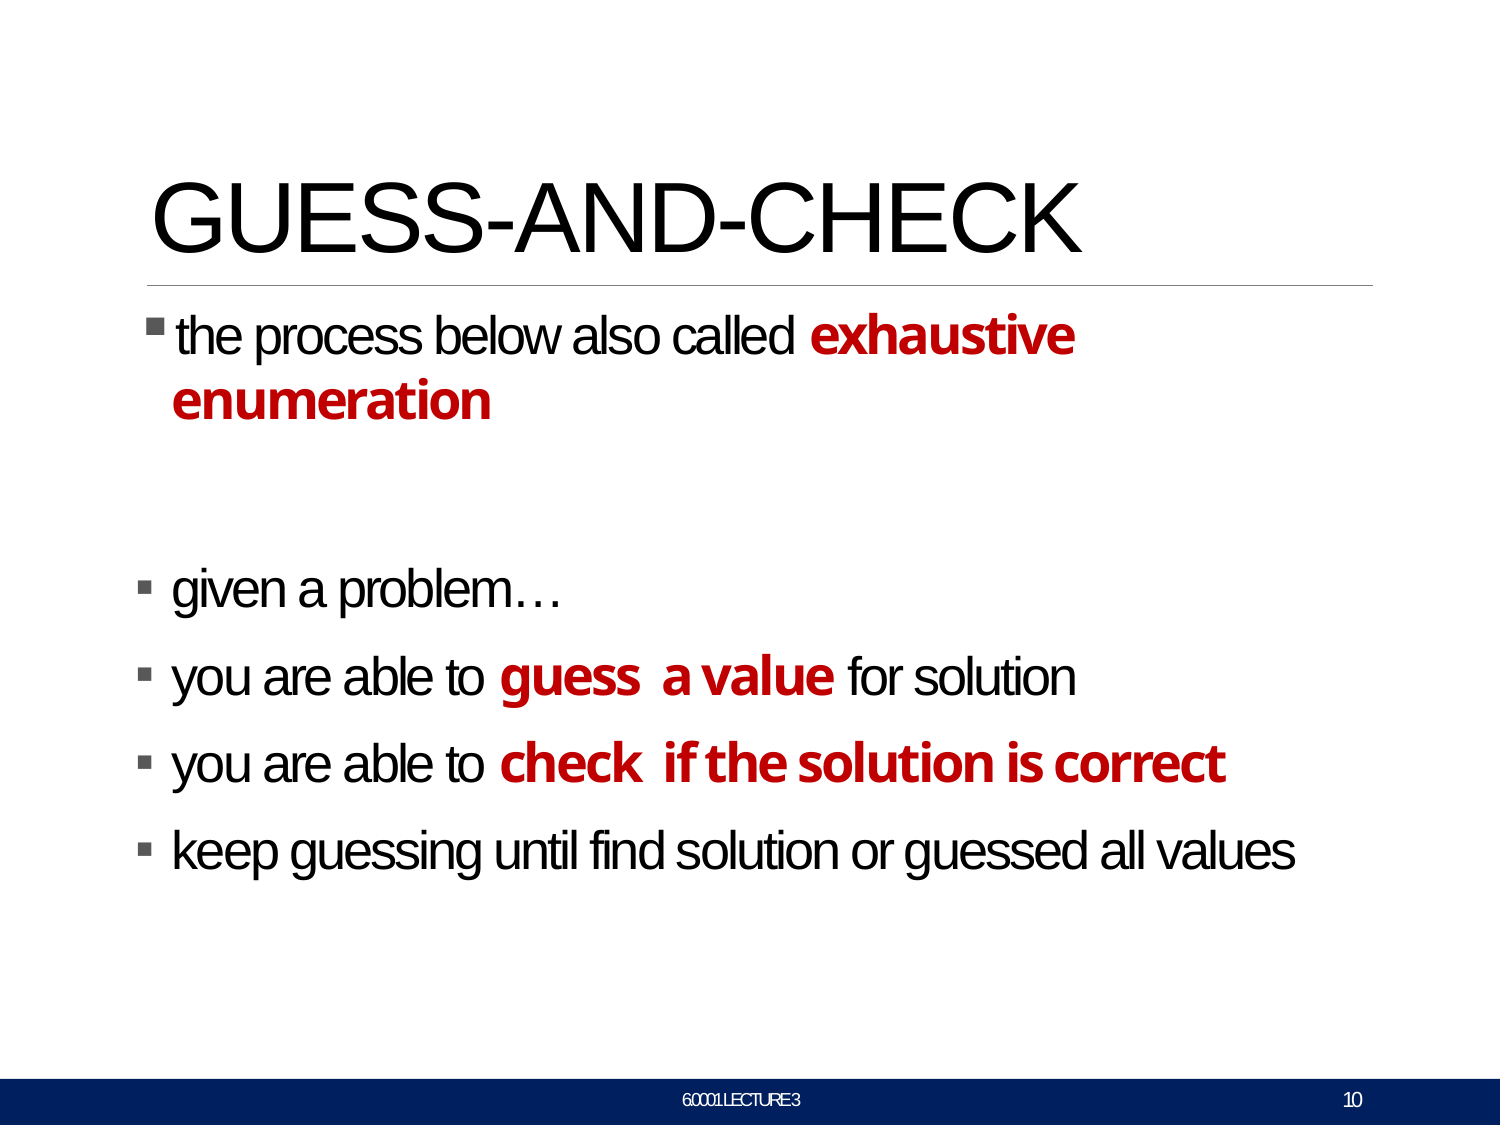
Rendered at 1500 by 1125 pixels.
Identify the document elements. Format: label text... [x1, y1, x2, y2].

slide_number 10 [1338, 1088, 1369, 1125]
footer 6.0001 LECTURE 3 [679, 1090, 821, 1125]
text_box the process below also called exhaustive enumeration given a problem… you are able to guess a value for solution you are able to check if the solution is correct keep guessing until find solution or guessed all values [132, 298, 1373, 881]
title GUESS-AND-CHECK [147, 149, 1373, 298]
